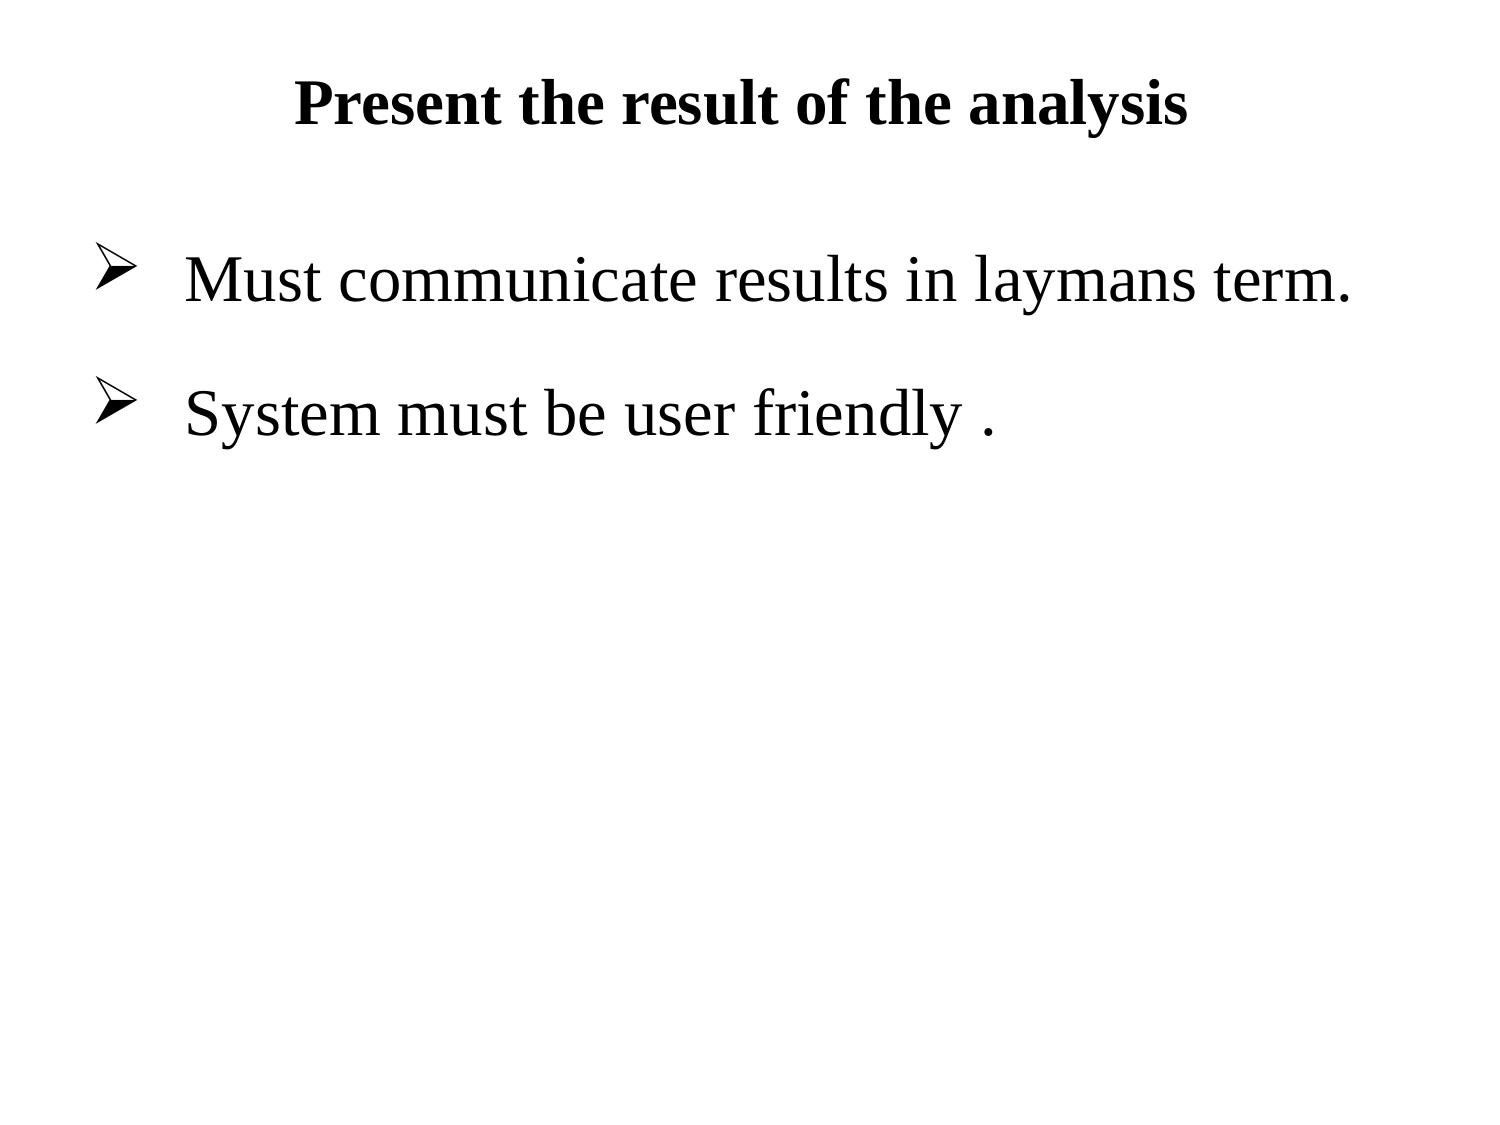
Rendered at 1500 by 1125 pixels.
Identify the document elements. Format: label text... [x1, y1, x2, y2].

list Must communicate results in laymans term. System must be user friendly . [75, 187, 1425, 1005]
title Present the result of the analysis [75, 45, 1425, 187]
